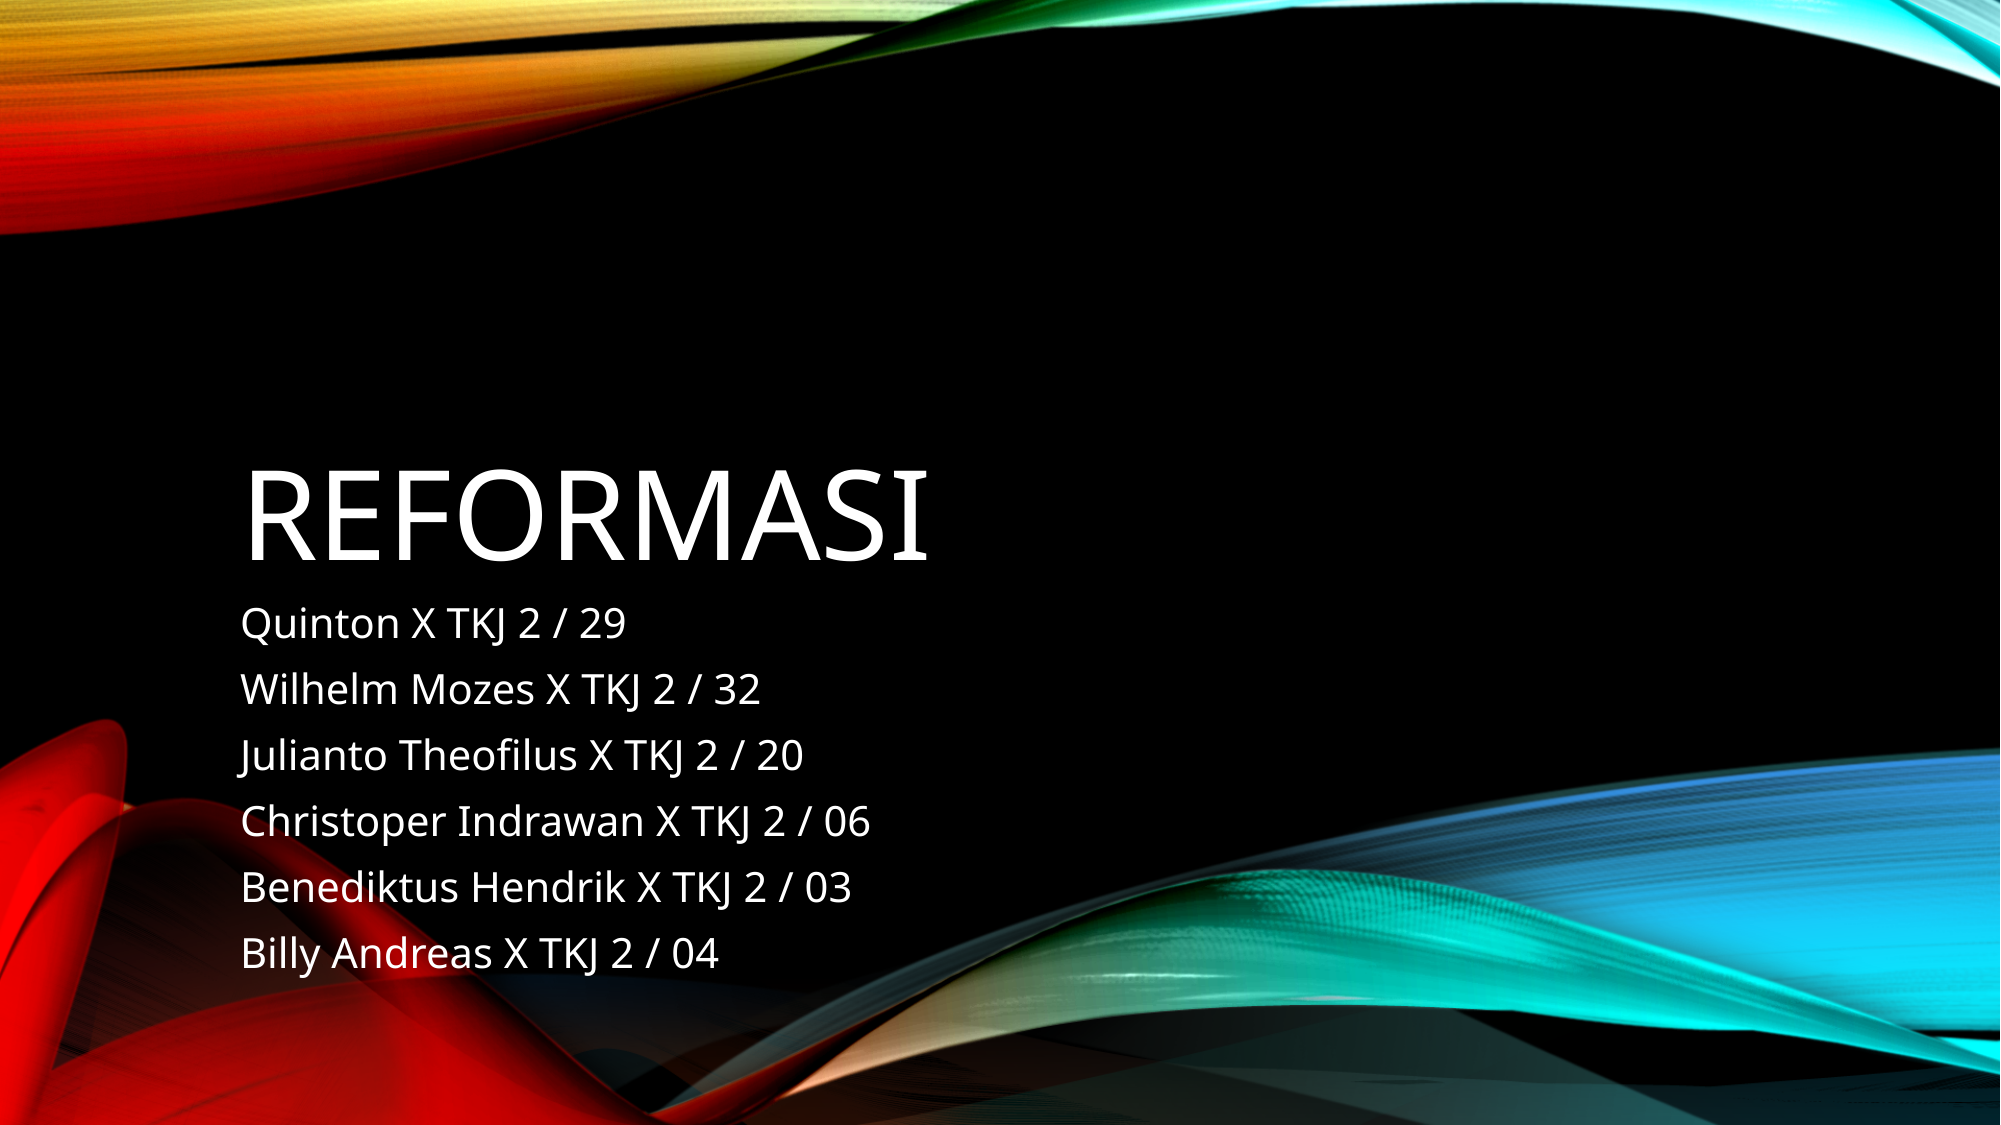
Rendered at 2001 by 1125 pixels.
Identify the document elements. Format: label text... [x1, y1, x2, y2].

title Reformasi [225, 295, 1775, 595]
subtitle Quinton X TKJ 2 / 29 Wilhelm Mozes X TKJ 2 / 32 Julianto Theofilus X TKJ 2 / 20 Christoper Indrawan X TKJ 2 / 06 Benediktus Hendrik X TKJ 2 / 03 Billy Andreas X TKJ 2 / 04 [225, 595, 1775, 1103]
picture [0, 0, 2000, 237]
picture [0, 717, 2000, 1125]
